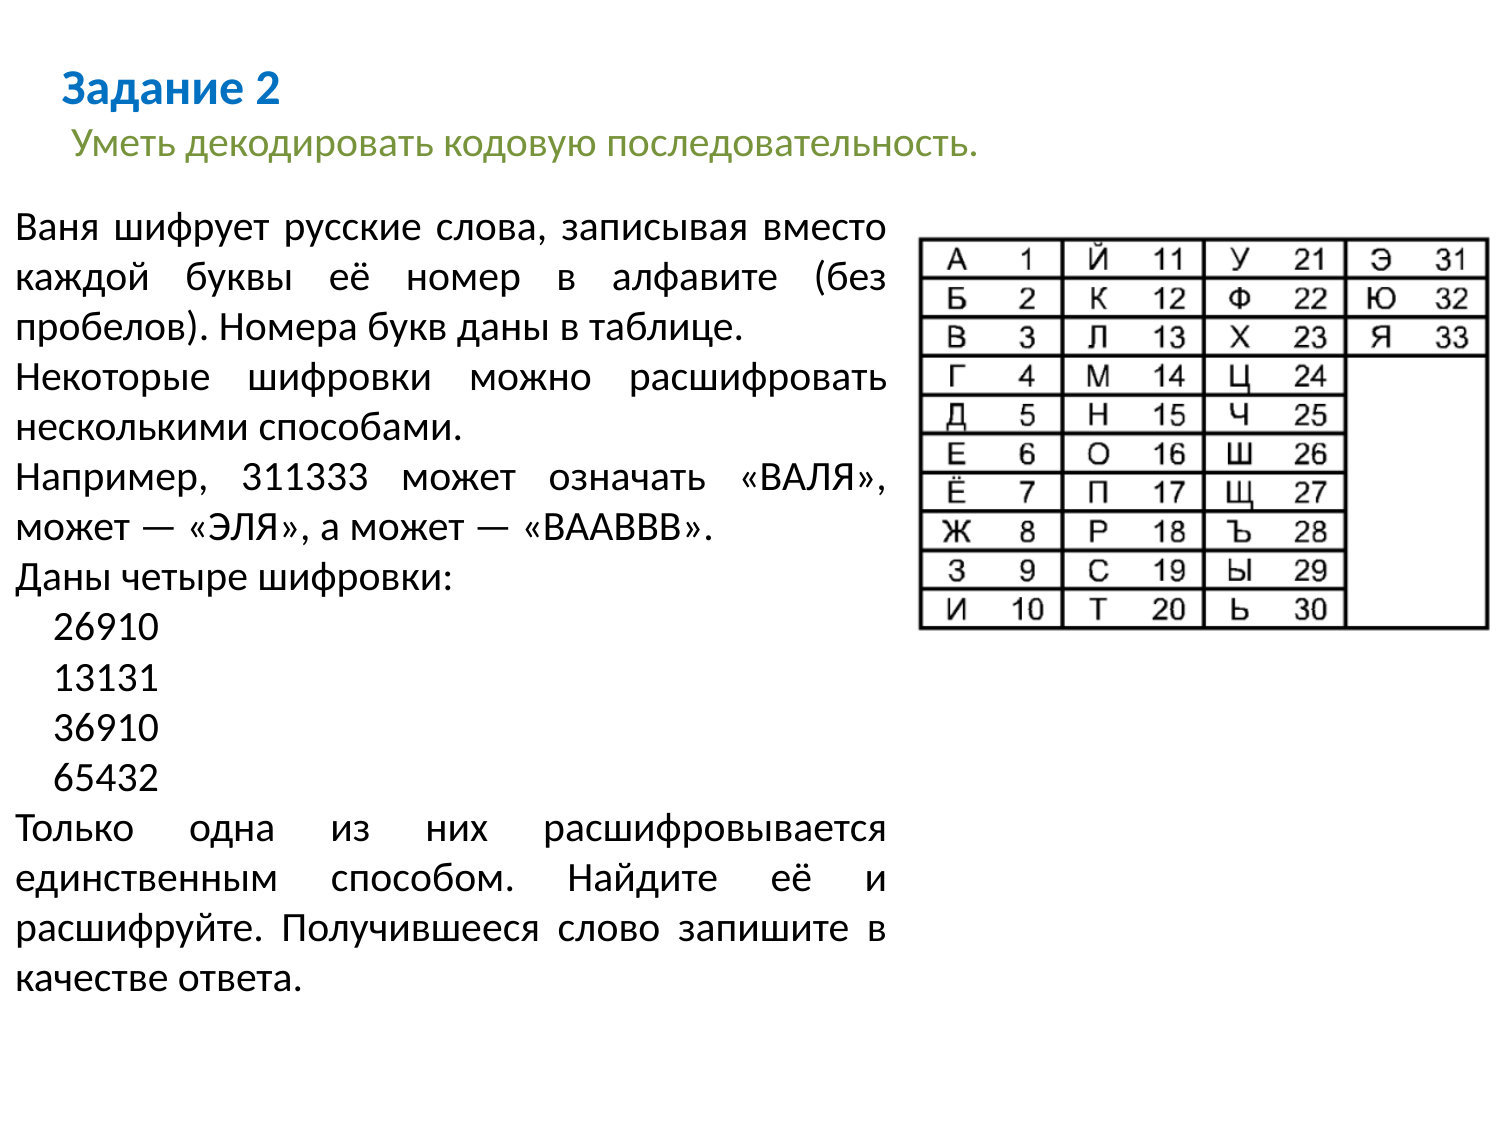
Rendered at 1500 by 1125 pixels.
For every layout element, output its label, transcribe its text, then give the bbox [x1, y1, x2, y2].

text_box Задание 2 Уметь декодировать кодовую последовательность. [46, 46, 1442, 172]
picture [912, 234, 1500, 634]
text_box Ваня шифрует русские слова, записывая вместо каждой буквы её номер в алфавите (без пробелов). Номера букв даны в таблице. Некоторые шифровки можно расшифровать несколькими способами. Например, 311333 может означать «ВАЛЯ», может — «ЭЛЯ», а может — «ВААВВВ». Даны четыре шифровки: 26910 13131 36910 65432 Только одна из них расшифровывается единственным способом. Найдите её и расшифруйте. Получившееся слово запишите в качестве ответа. [0, 191, 903, 1052]
